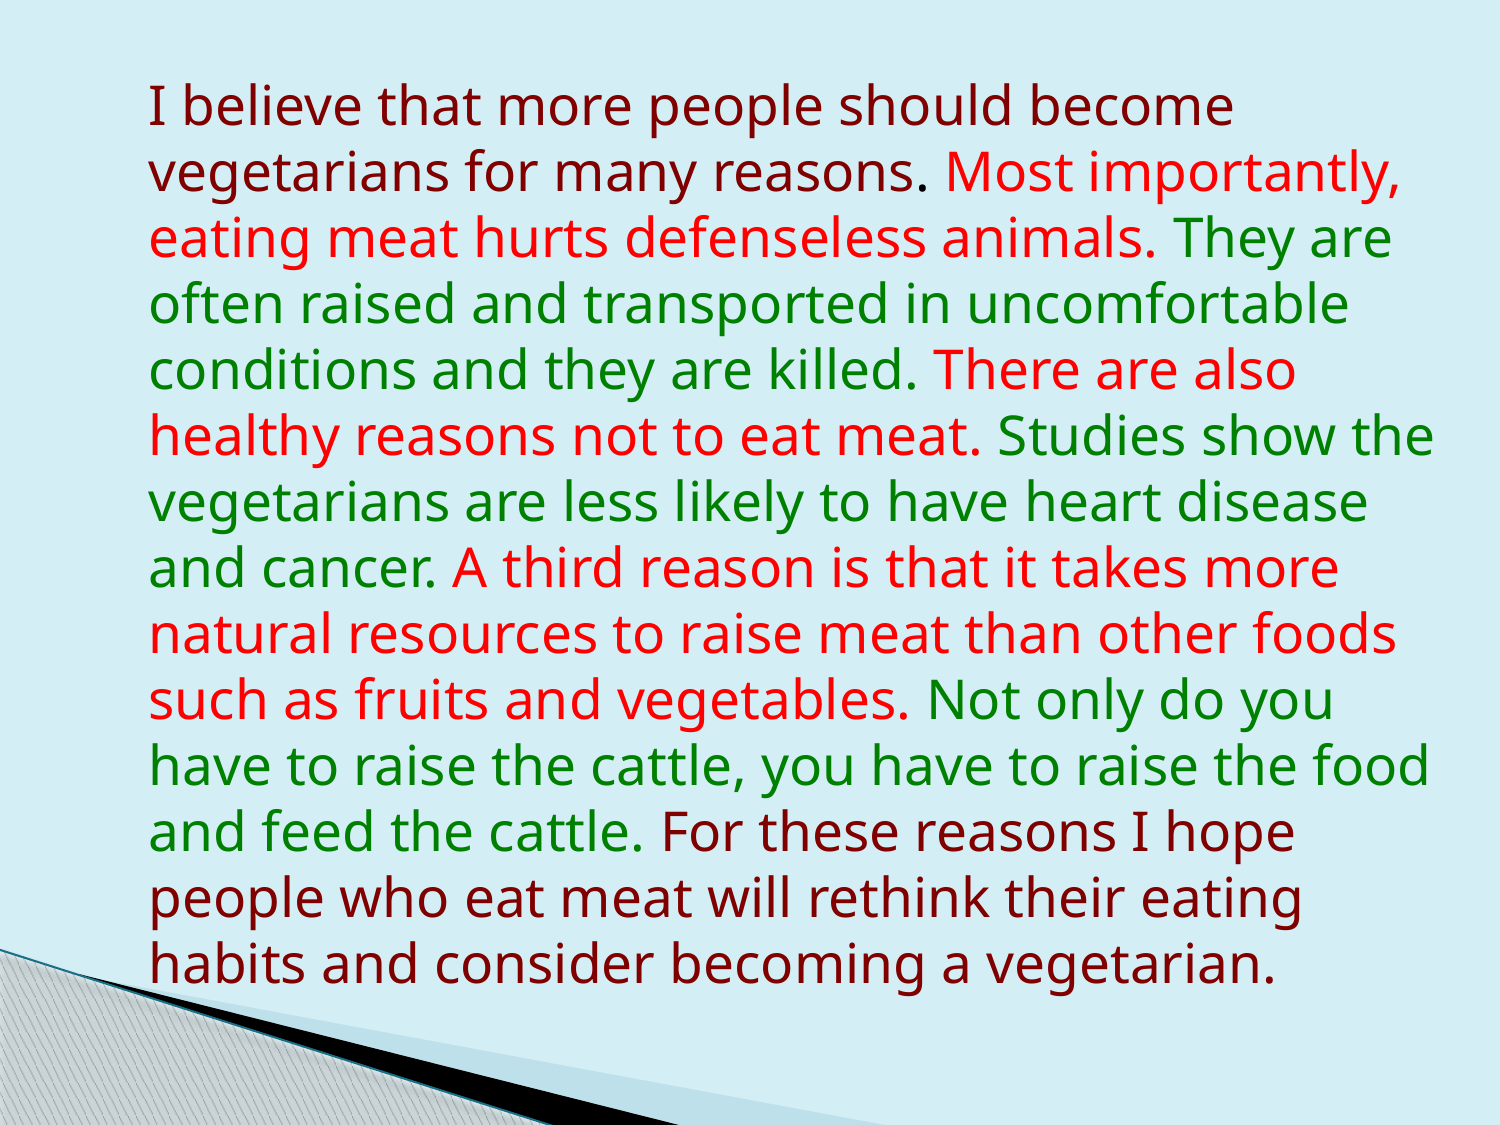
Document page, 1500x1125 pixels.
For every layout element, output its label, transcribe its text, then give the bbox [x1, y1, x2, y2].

list I believe that more people should become vegetarians for many reasons. Most importantly, eating meat hurts defenseless animals. They are often raised and transported in uncomfortable conditions and they are killed. There are also healthy reasons not to eat meat. Studies show the vegetarians are less likely to have heart disease and cancer. A third reason is that it takes more natural resources to raise meat than other foods such as fruits and vegetables. Not only do you have to raise the cattle, you have to raise the food and feed the cattle. For these reasons I hope people who eat meat will rethink their eating habits and consider becoming a vegetarian. [75, 62, 1463, 1050]
